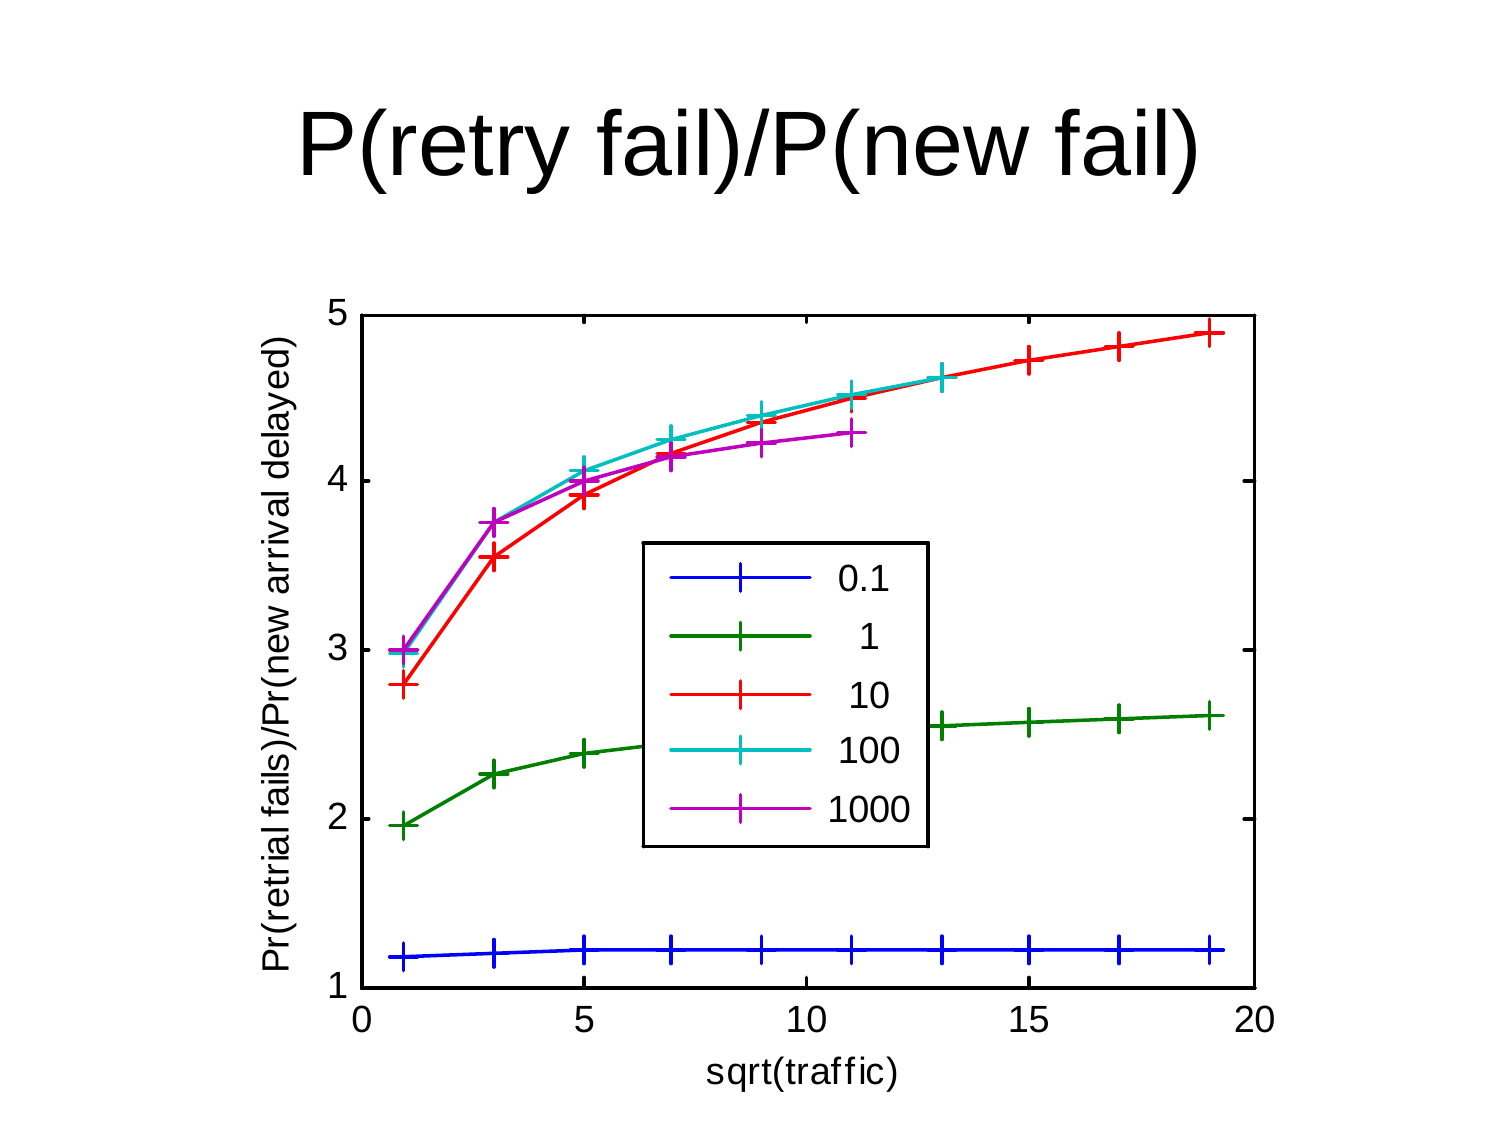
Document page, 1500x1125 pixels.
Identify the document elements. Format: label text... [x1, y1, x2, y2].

picture [212, 249, 1363, 1106]
title P(retry fail)/P(new fail) [74, 44, 1426, 233]
